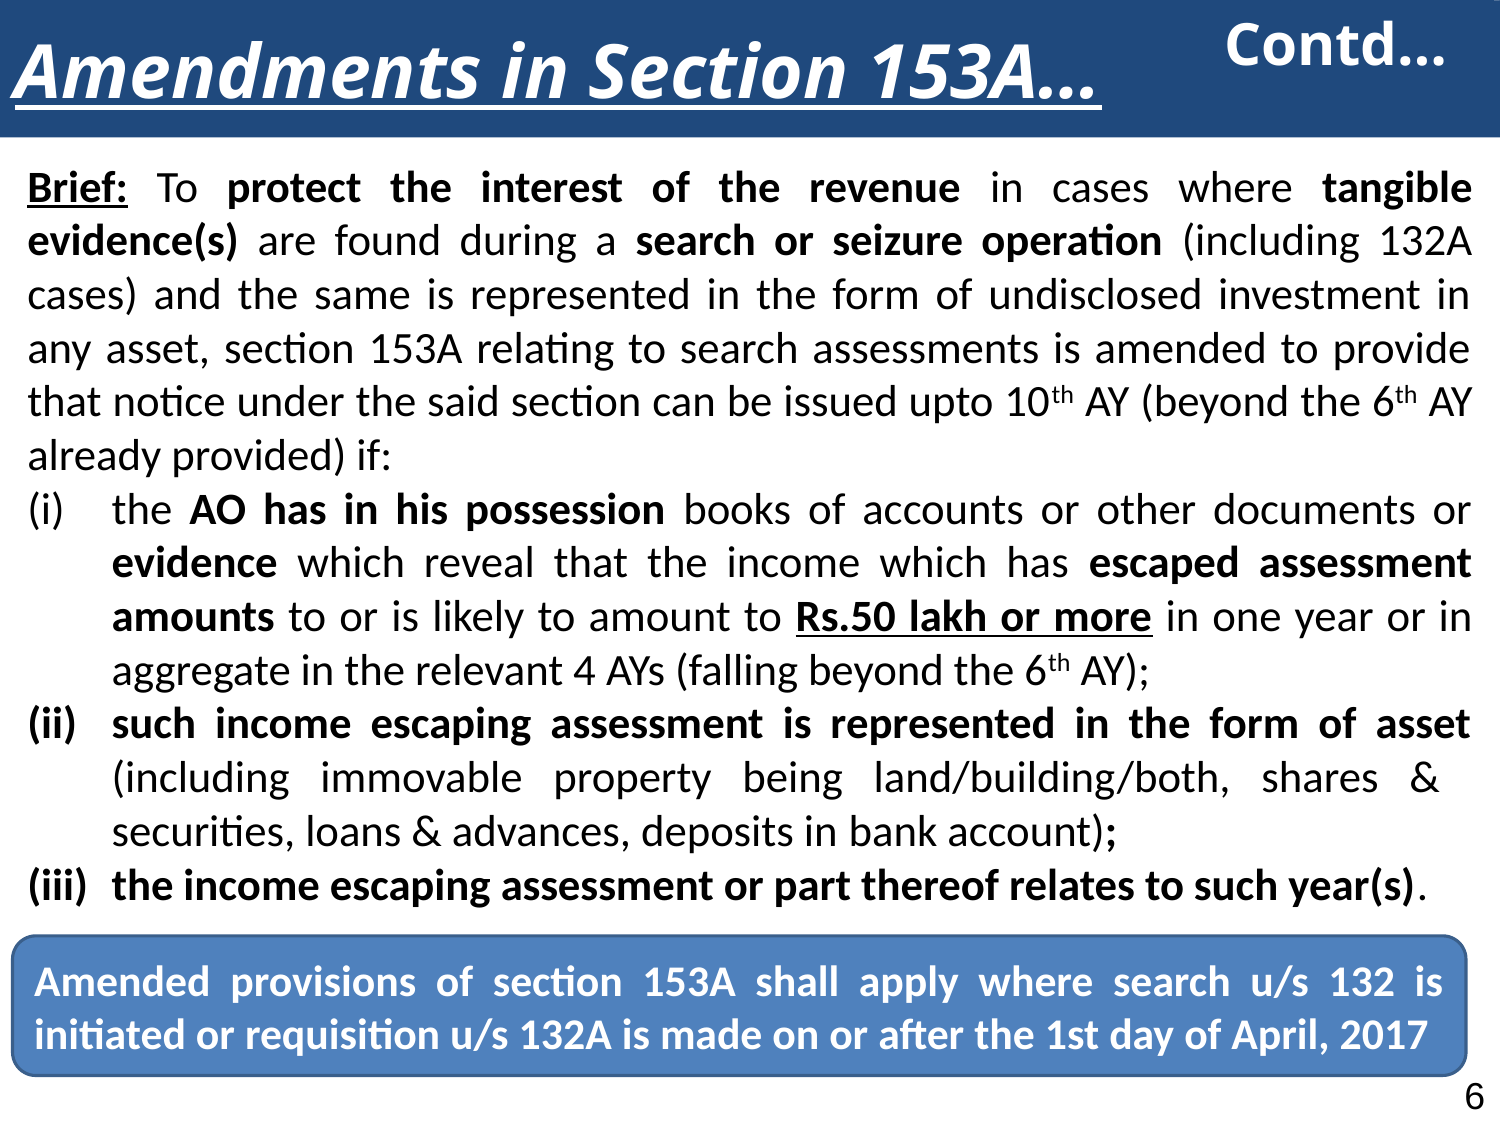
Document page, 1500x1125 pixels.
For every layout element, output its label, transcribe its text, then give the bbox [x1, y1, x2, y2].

text_box Brief: To protect the interest of the revenue in cases where tangible evidence(s) are found during a search or seizure operation (including 132A cases) and the same is represented in the form of undisclosed investment in any asset, section 153A relating to search assessments is amended to provide that notice under the said section can be issued upto 10th AY (beyond the 6th AY already provided) if: the AO has in his possession books of accounts or other documents or evidence which reveal that the income which has escaped assessment amounts to or is likely to amount to Rs.50 lakh or more in one year or in aggregate in the relevant 4 AYs (falling beyond the 6th AY); such income escaping assessment is represented in the form of asset (including immovable property being land/building/both, shares & securities, loans & advances, deposits in bank account); the income escaping assessment or part thereof relates to such year(s). [12, 149, 1488, 917]
text_box Amended provisions of section 153A shall apply where search u/s 132 is initiated or requisition u/s 132A is made on or after the 1st day of April, 2017 [10, 934, 1468, 1078]
text_box Amendments in Section 153A… [0, 0, 1500, 138]
slide_number 6 [1374, 1064, 1500, 1125]
text_box Contd… [1209, 0, 1494, 85]
